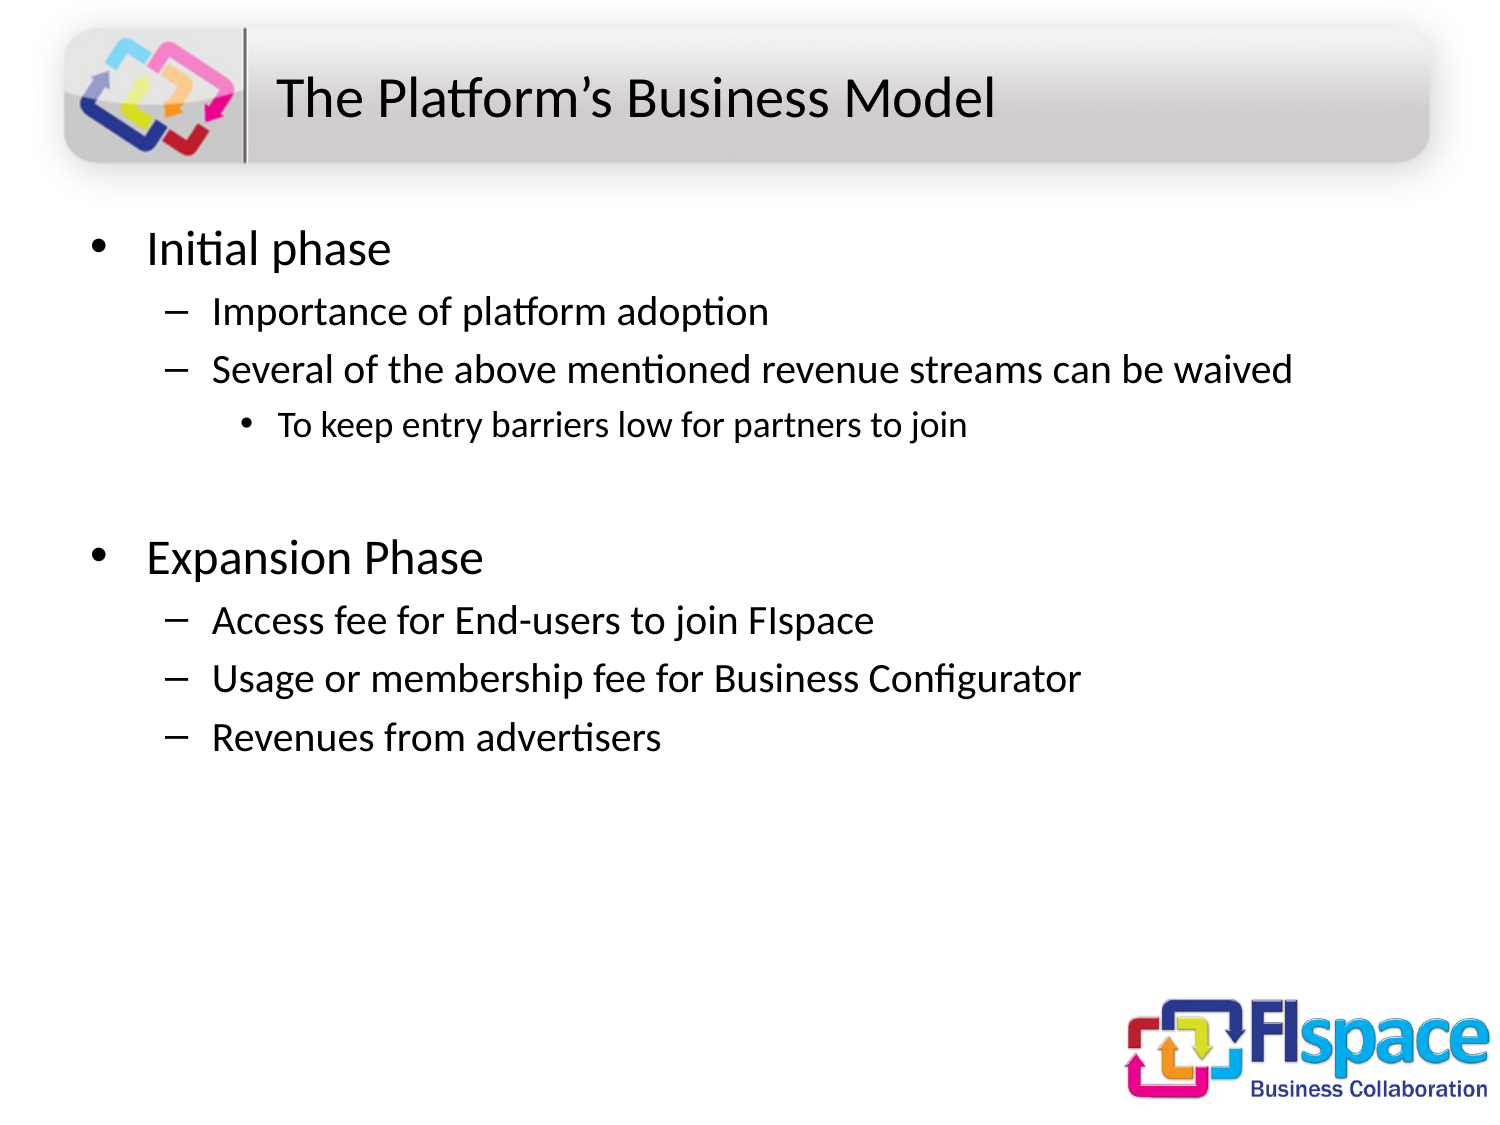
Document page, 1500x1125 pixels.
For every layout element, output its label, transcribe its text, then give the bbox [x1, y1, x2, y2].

picture [0, 0, 1500, 253]
list Initial phase Importance of platform adoption Several of the above mentioned revenue streams can be waived To keep entry barriers low for partners to join Expansion Phase Access fee for End-users to join FIspace Usage or membership fee for Business Configurator Revenues from advertisers [75, 208, 1425, 988]
title The Platform’s Business Model [261, 39, 1401, 149]
picture [1118, 993, 1496, 1101]
